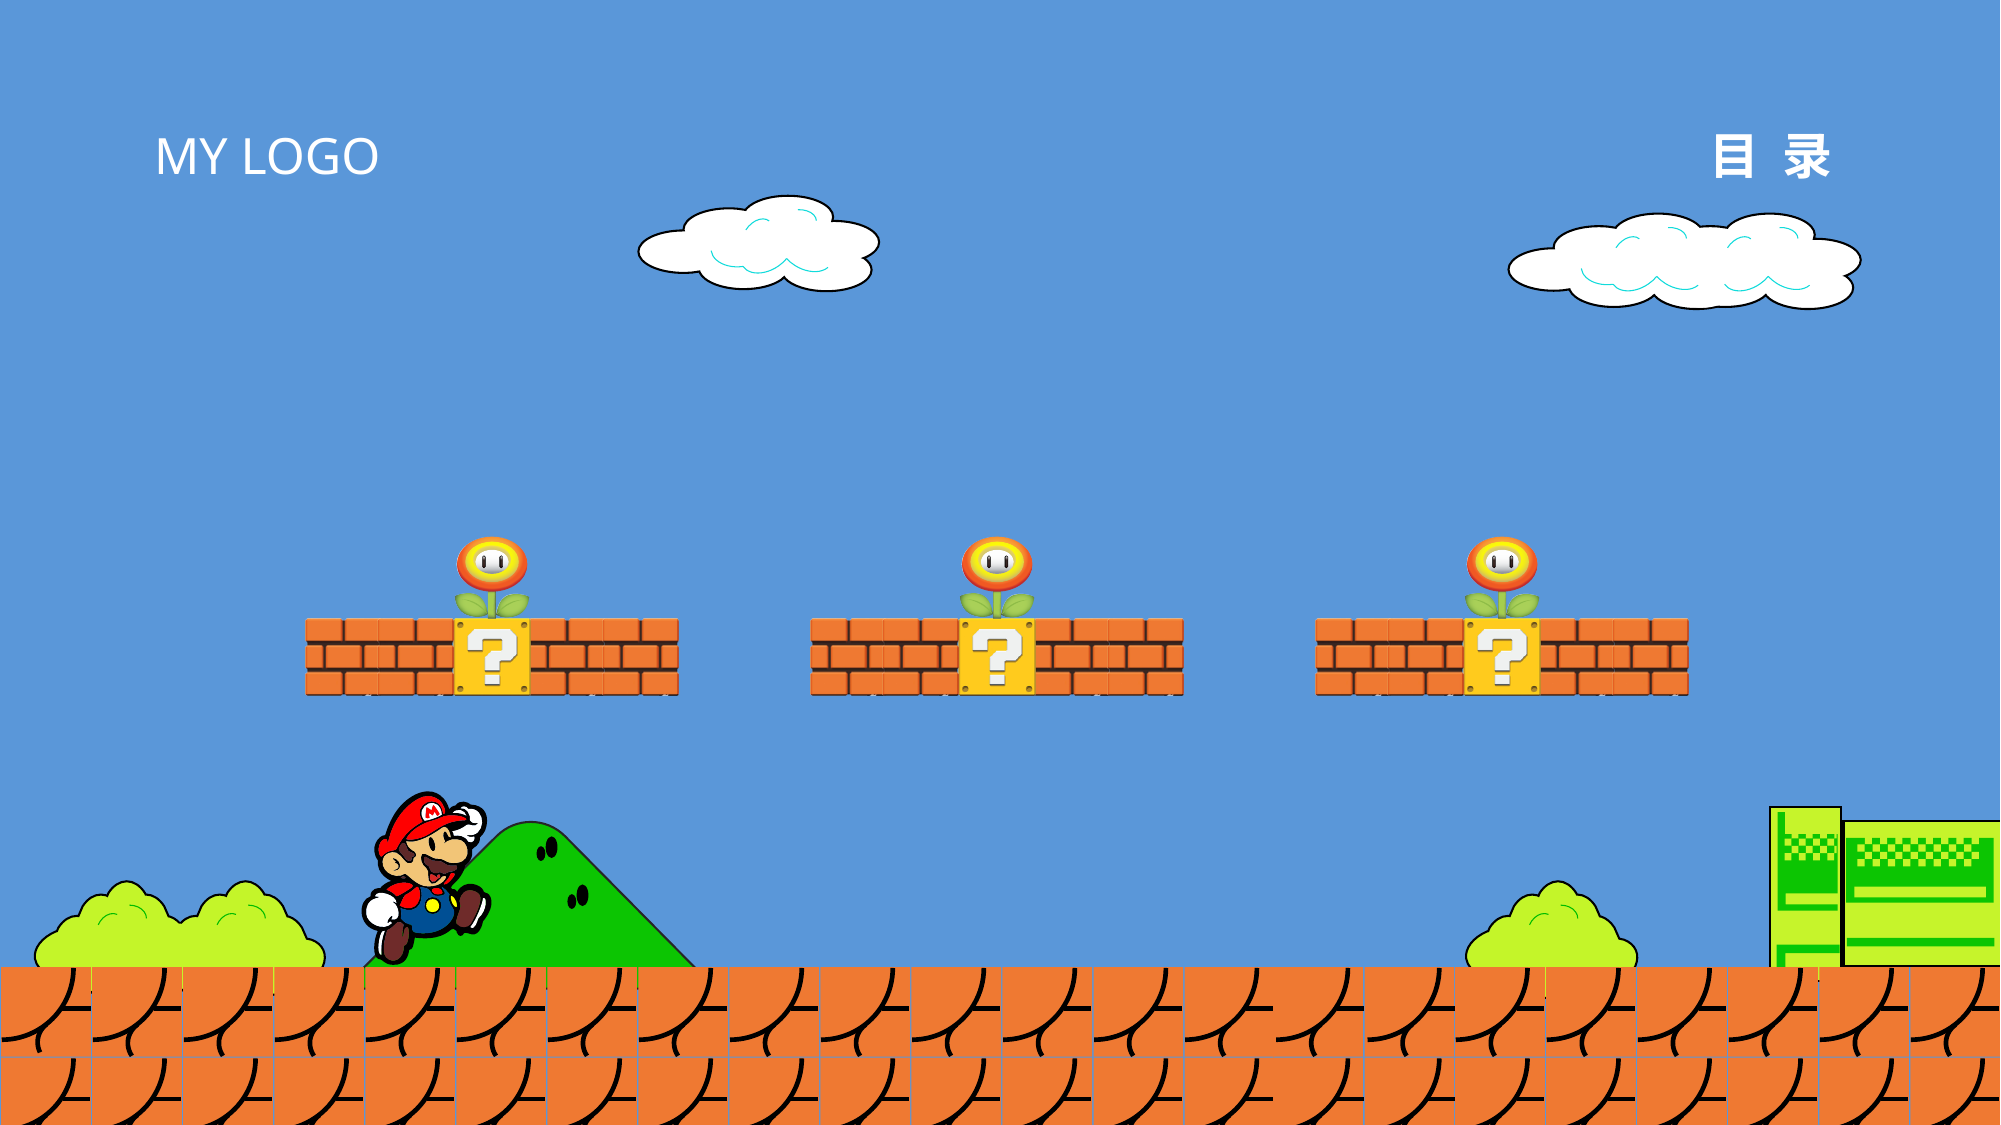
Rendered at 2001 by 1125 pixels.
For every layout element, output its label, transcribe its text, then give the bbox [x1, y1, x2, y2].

text_box 目 录 [1634, 117, 1908, 193]
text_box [1508, 213, 1861, 310]
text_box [356, 790, 498, 966]
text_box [1800, 776, 1974, 896]
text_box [1469, 888, 1630, 896]
picture [1315, 536, 1689, 696]
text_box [37, 888, 317, 896]
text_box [498, 836, 661, 896]
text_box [638, 195, 880, 292]
picture [304, 536, 679, 696]
picture [810, 536, 1184, 696]
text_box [0, 896, 2000, 1125]
